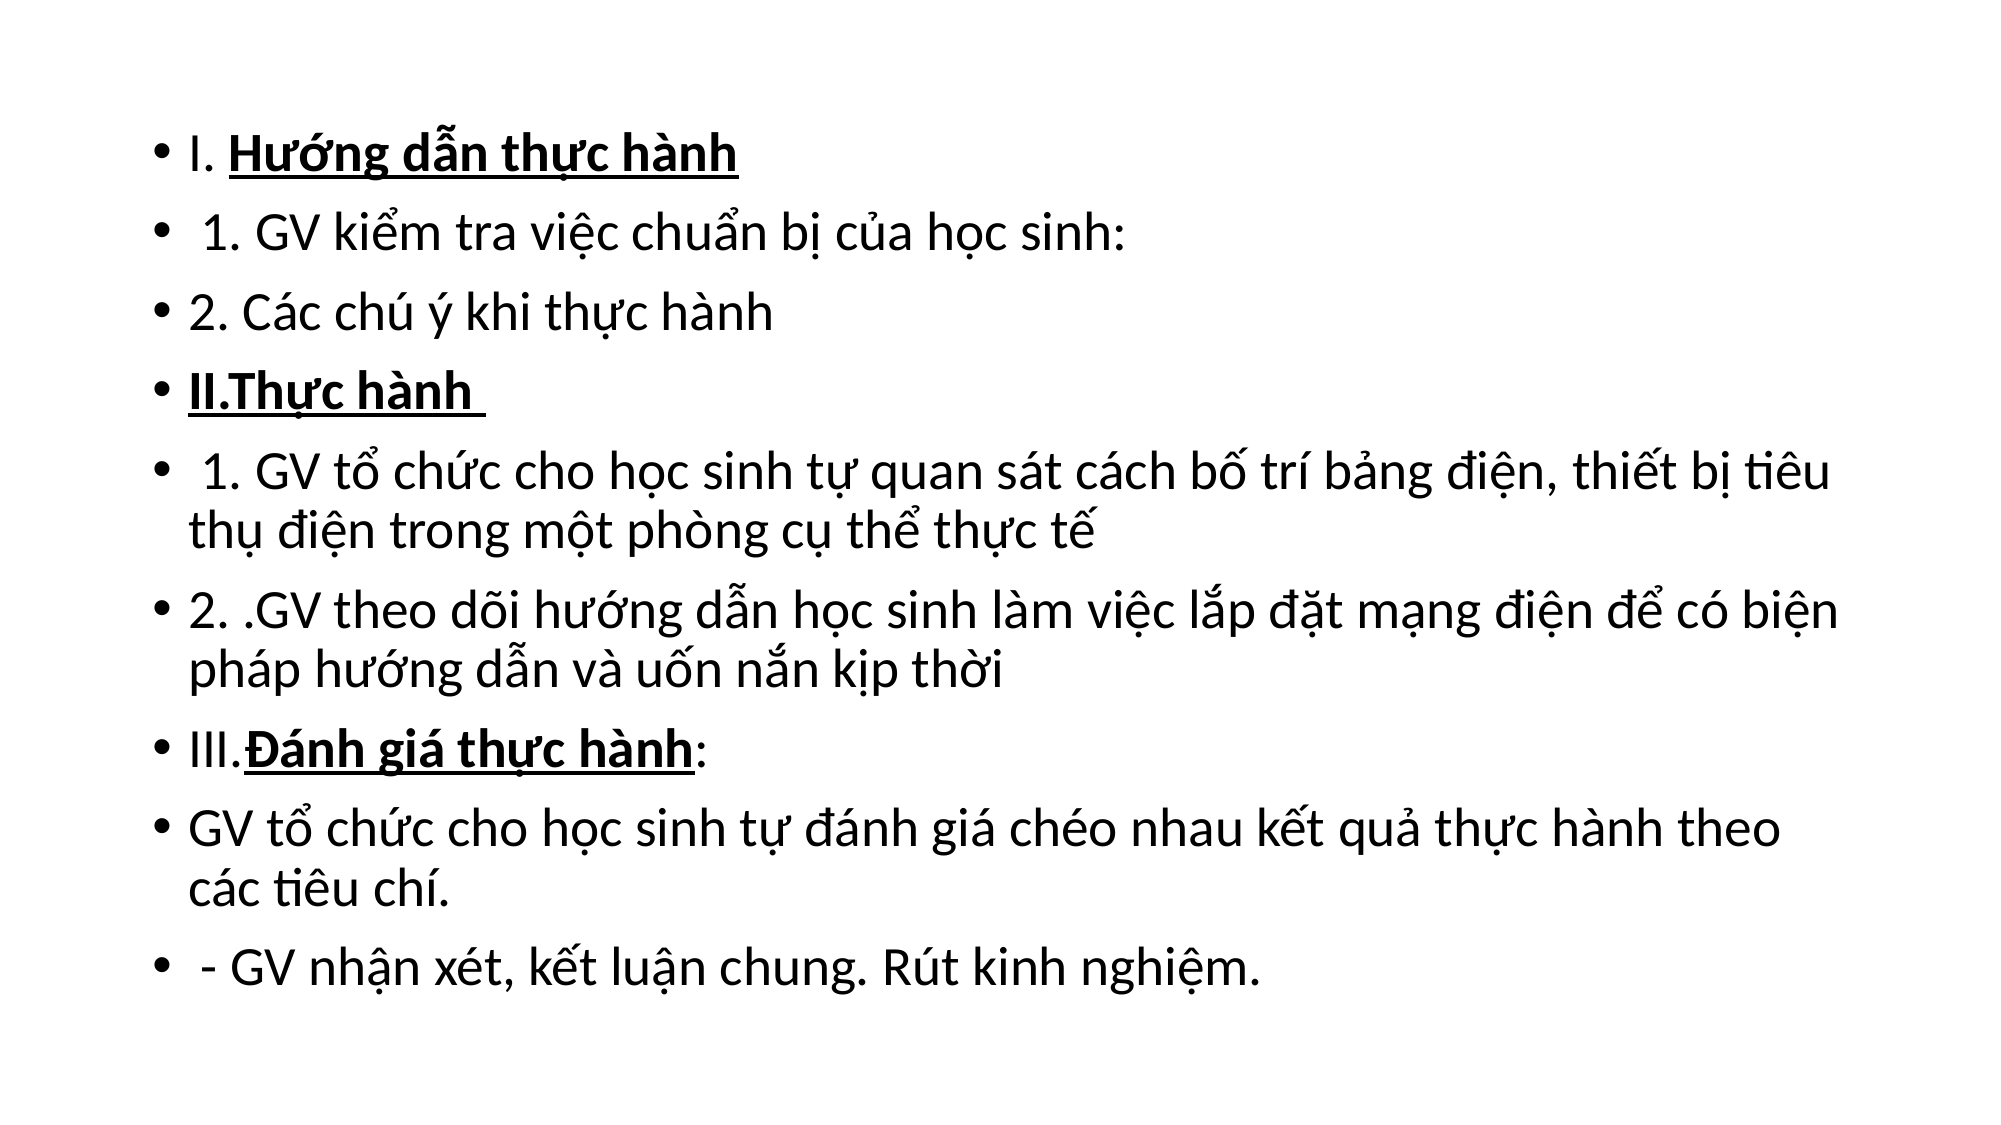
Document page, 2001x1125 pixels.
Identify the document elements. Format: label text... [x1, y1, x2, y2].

list I. Hướng dẫn thực hành 1. GV kiểm tra việc chuẩn bị của học sinh: 2. Các chú ý khi thực hành II.Thực hành 1. GV tổ chức cho học sinh tự quan sát cách bố trí bảng điện, thiết bị tiêu thụ điện trong một phòng cụ thể thực tế 2. .GV theo dõi hướng dẫn học sinh làm việc lắp đặt mạng điện để có biện pháp hướng dẫn và uốn nắn kịp thời III.Đánh giá thực hành: GV tổ chức cho học sinh tự đánh giá chéo nhau kết quả thực hành theo các tiêu chí. - GV nhận xét, kết luận chung. Rút kinh nghiệm. [137, 116, 1863, 1014]
